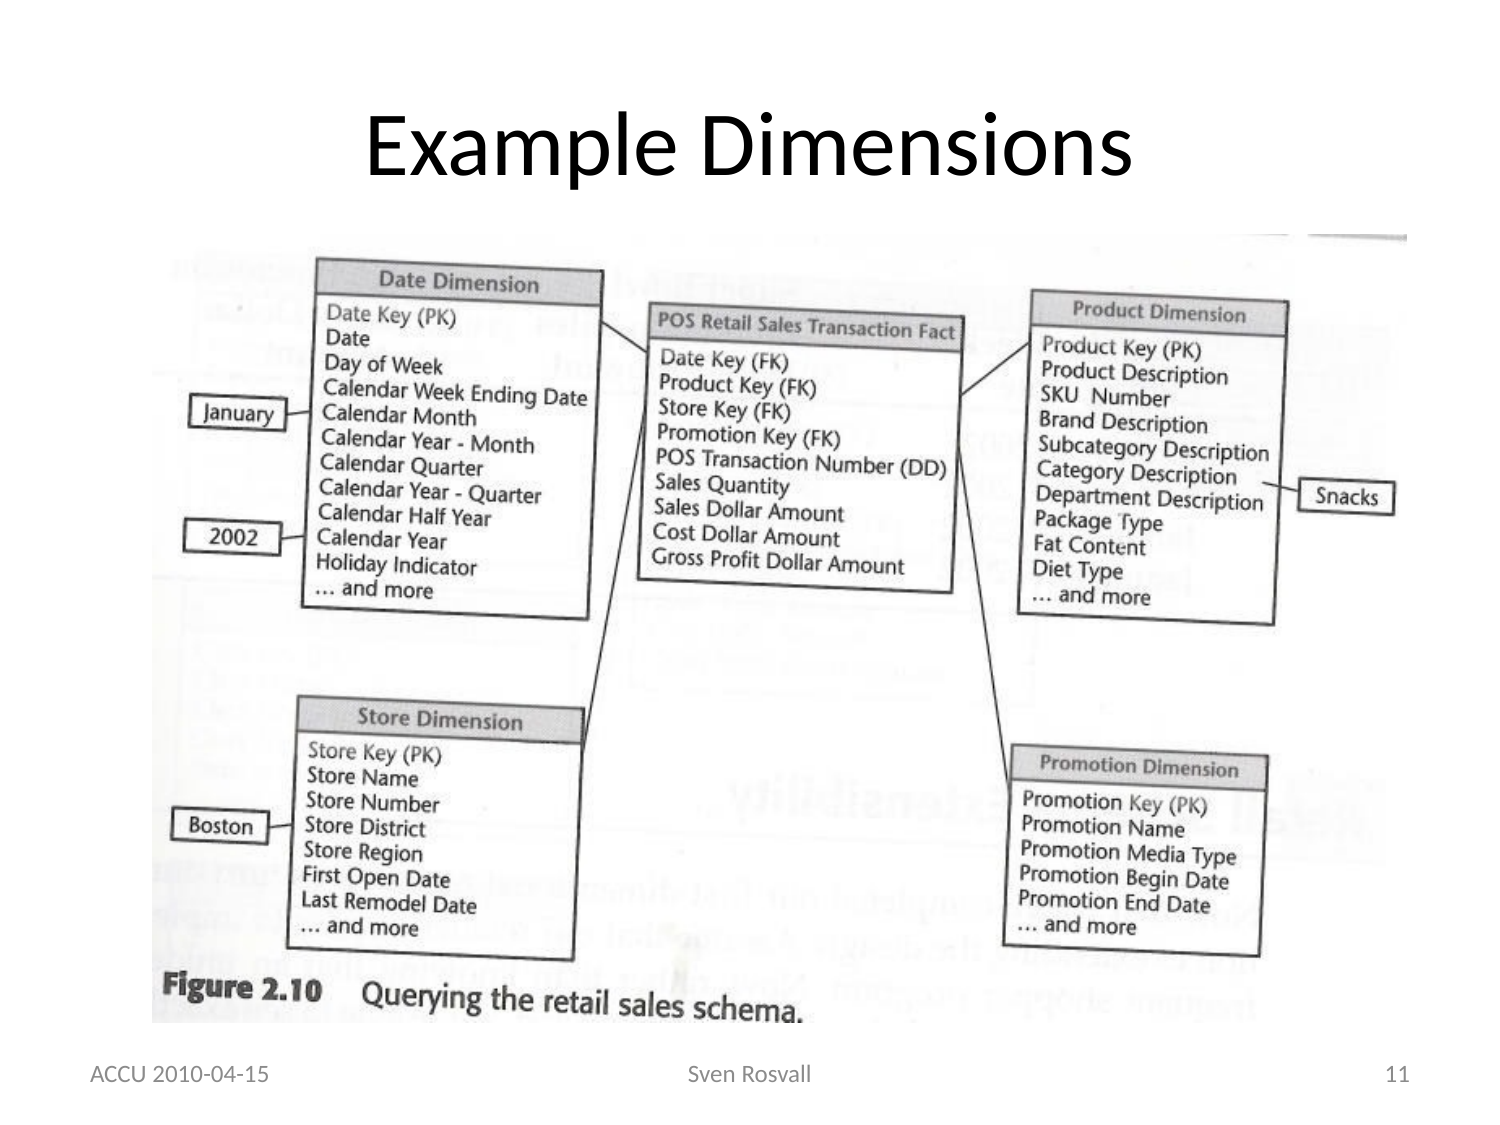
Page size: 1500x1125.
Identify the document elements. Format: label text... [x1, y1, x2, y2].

title Example Dimensions [75, 45, 1425, 233]
picture [152, 234, 1407, 1023]
slide_number 11 [1074, 1042, 1425, 1103]
footer Sven Rosvall [512, 1042, 988, 1103]
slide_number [75, 1042, 425, 1103]
